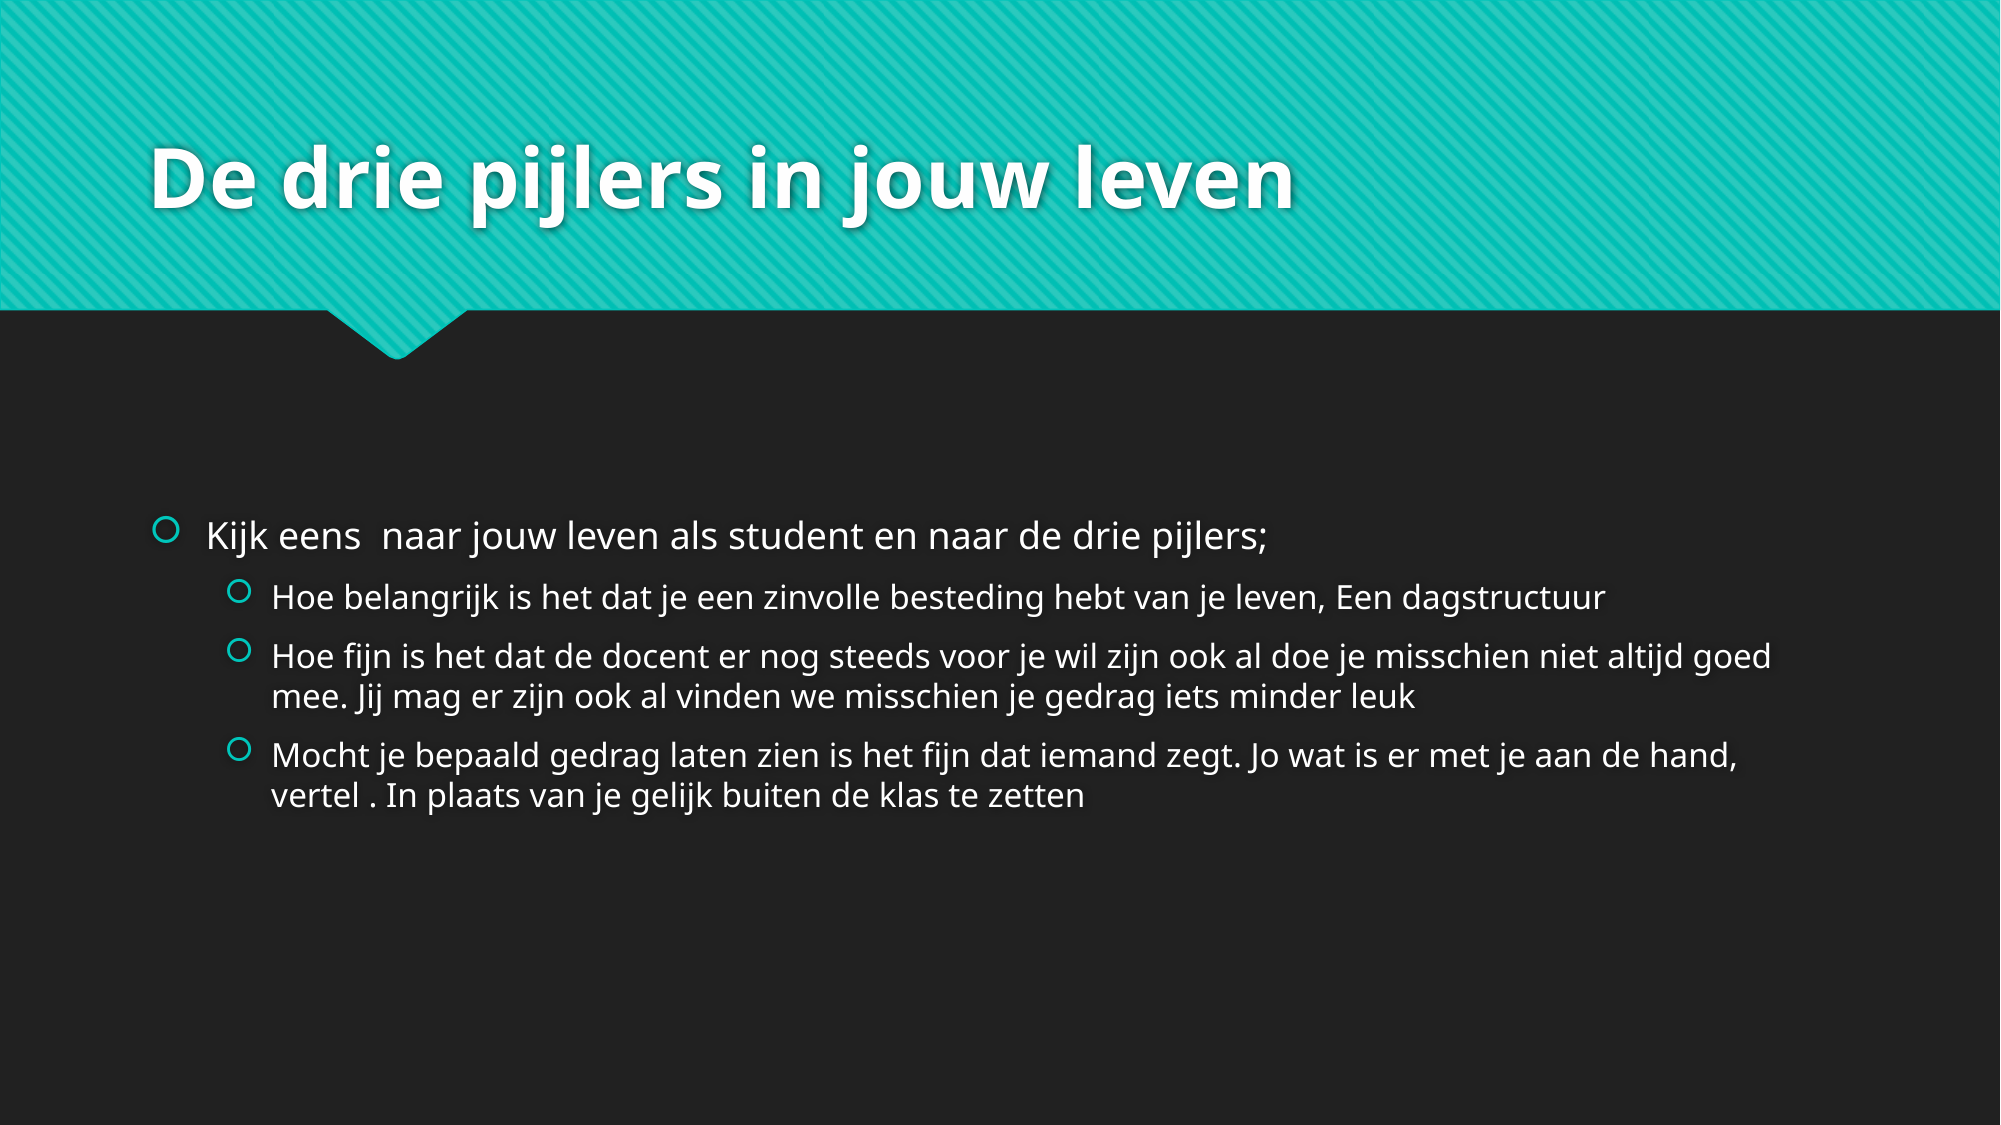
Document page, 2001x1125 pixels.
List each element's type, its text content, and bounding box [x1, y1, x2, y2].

list Kijk eens naar jouw leven als student en naar de drie pijlers; Hoe belangrijk is het dat je een zinvolle besteding hebt van je leven, Een dagstructuur Hoe fijn is het dat de docent er nog steeds voor je wil zijn ook al doe je misschien niet altijd goed mee. Jij mag er zijn ook al vinden we misschien je gedrag iets minder leuk Mocht je bepaald gedrag laten zien is het fijn dat iemand zegt. Jo wat is er met je aan de hand, vertel . In plaats van je gelijk buiten de klas te zetten [134, 364, 1866, 962]
title De drie pijlers in jouw leven [132, 73, 1868, 233]
